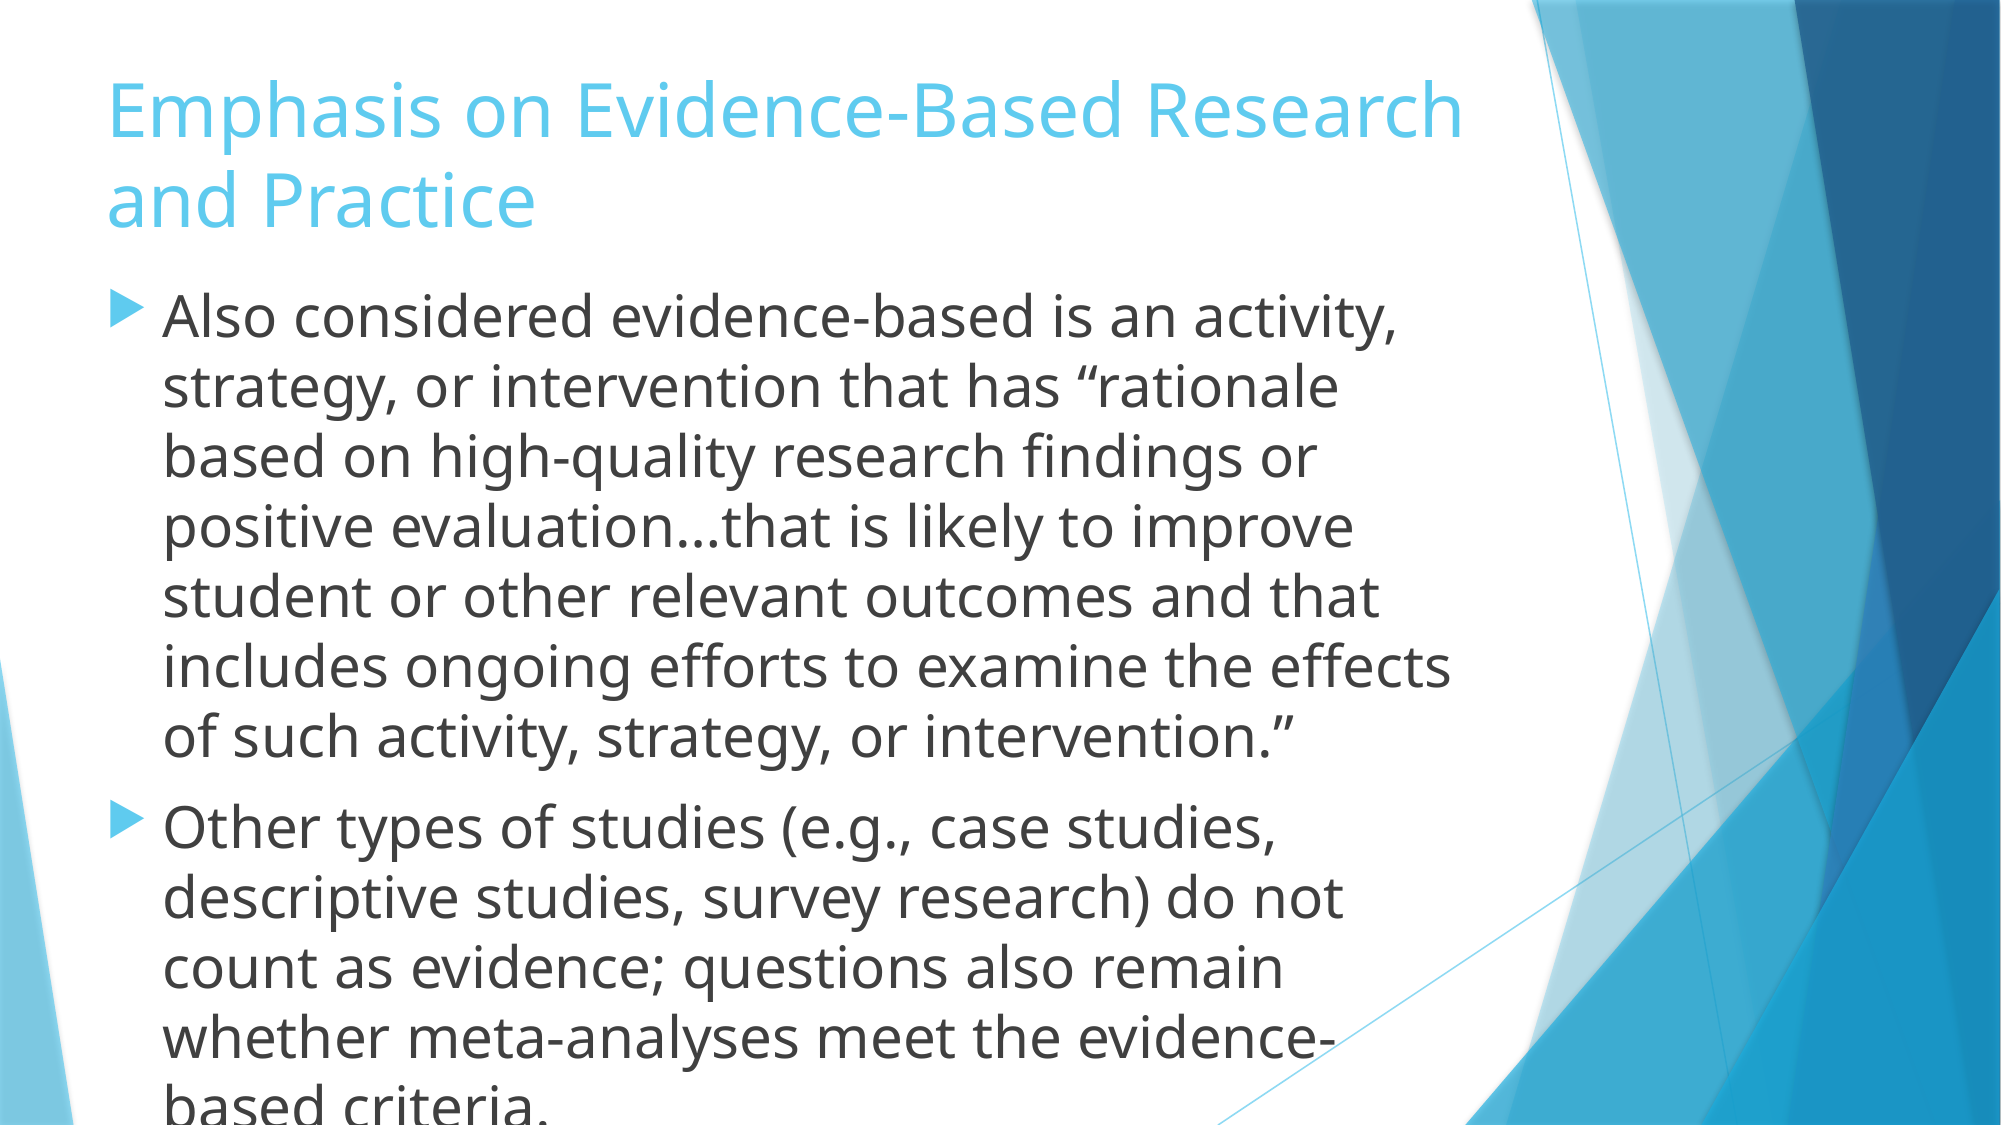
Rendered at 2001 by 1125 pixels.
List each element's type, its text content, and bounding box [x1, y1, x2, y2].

list Also considered evidence-based is an activity, strategy, or intervention that has “rationale based on high-quality research findings or positive evaluation…that is likely to improve student or other relevant outcomes and that includes ongoing efforts to examine the effects of such activity, strategy, or intervention.” Other types of studies (e.g., case studies, descriptive studies, survey research) do not count as evidence; questions also remain whether meta-analyses meet the evidence-based criteria. [91, 271, 1502, 1125]
title Emphasis on Evidence-Based Research and Practice [91, 55, 1502, 271]
